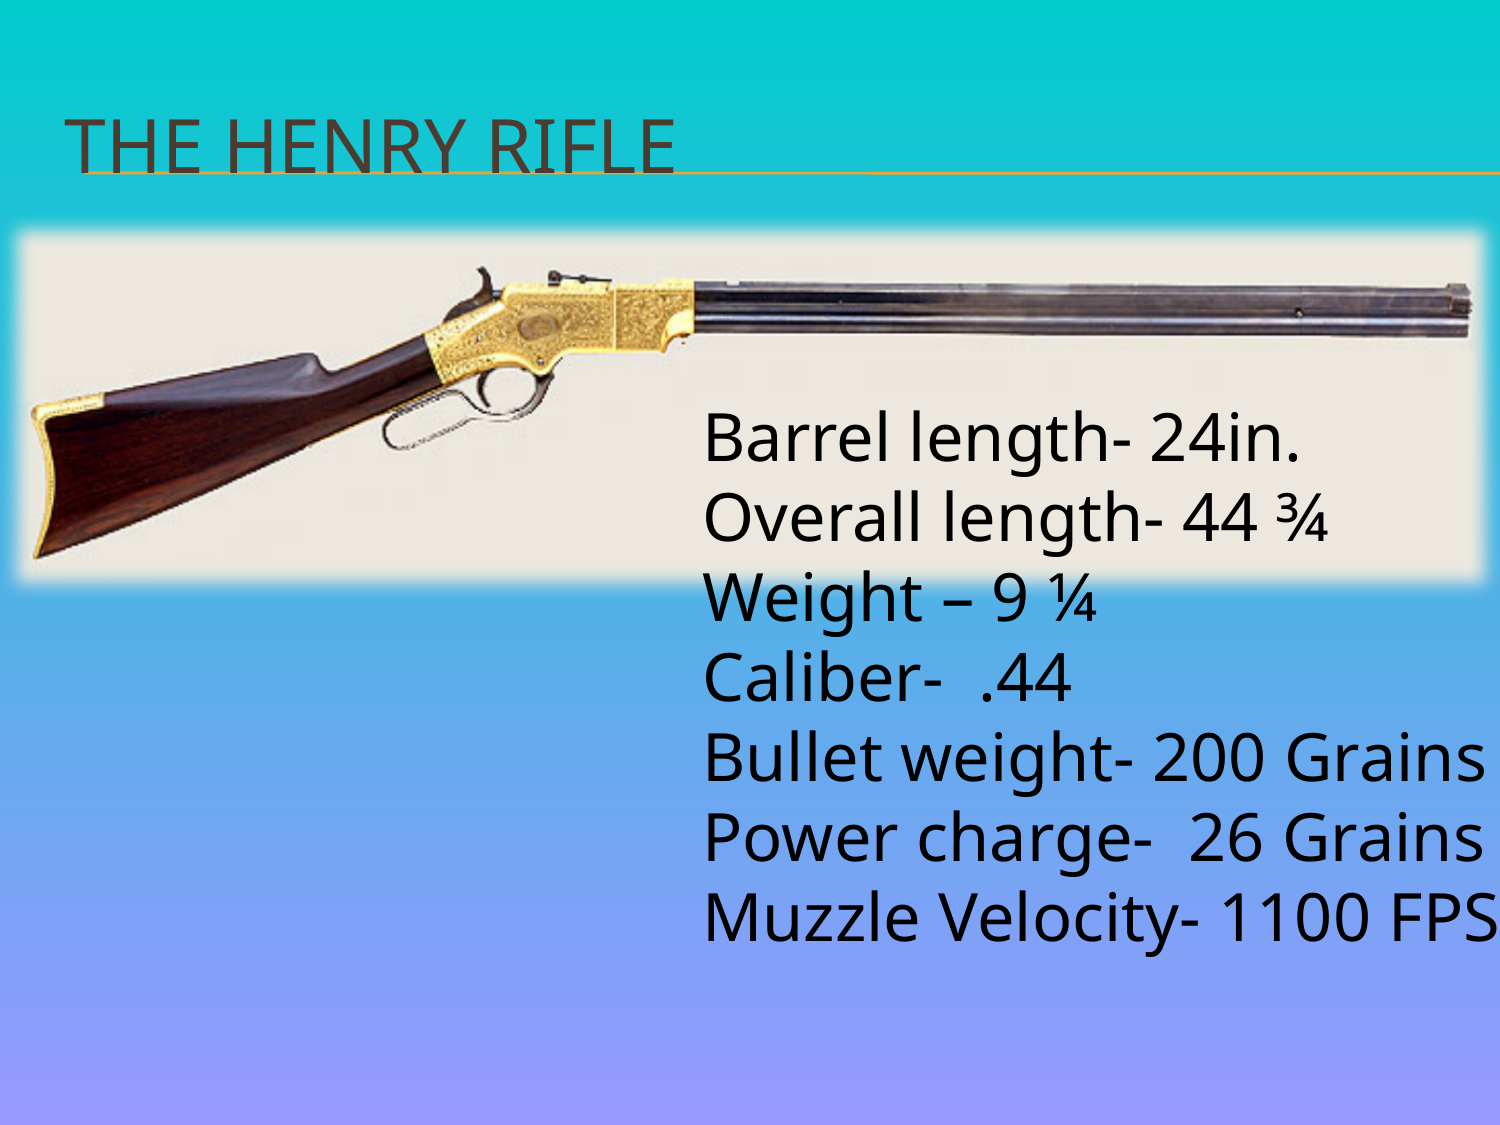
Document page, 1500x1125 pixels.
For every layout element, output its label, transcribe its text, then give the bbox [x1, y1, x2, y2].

title The Henry rifle [50, 75, 1475, 210]
text_box Barrel length- 24in. Overall length- 44 ¾ Weight – 9 ¼ Caliber- .44 Bullet weight- 200 Grains Power charge- 26 Grains Muzzle Velocity- 1100 FPS [687, 616, 1500, 1007]
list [0, 212, 1500, 601]
